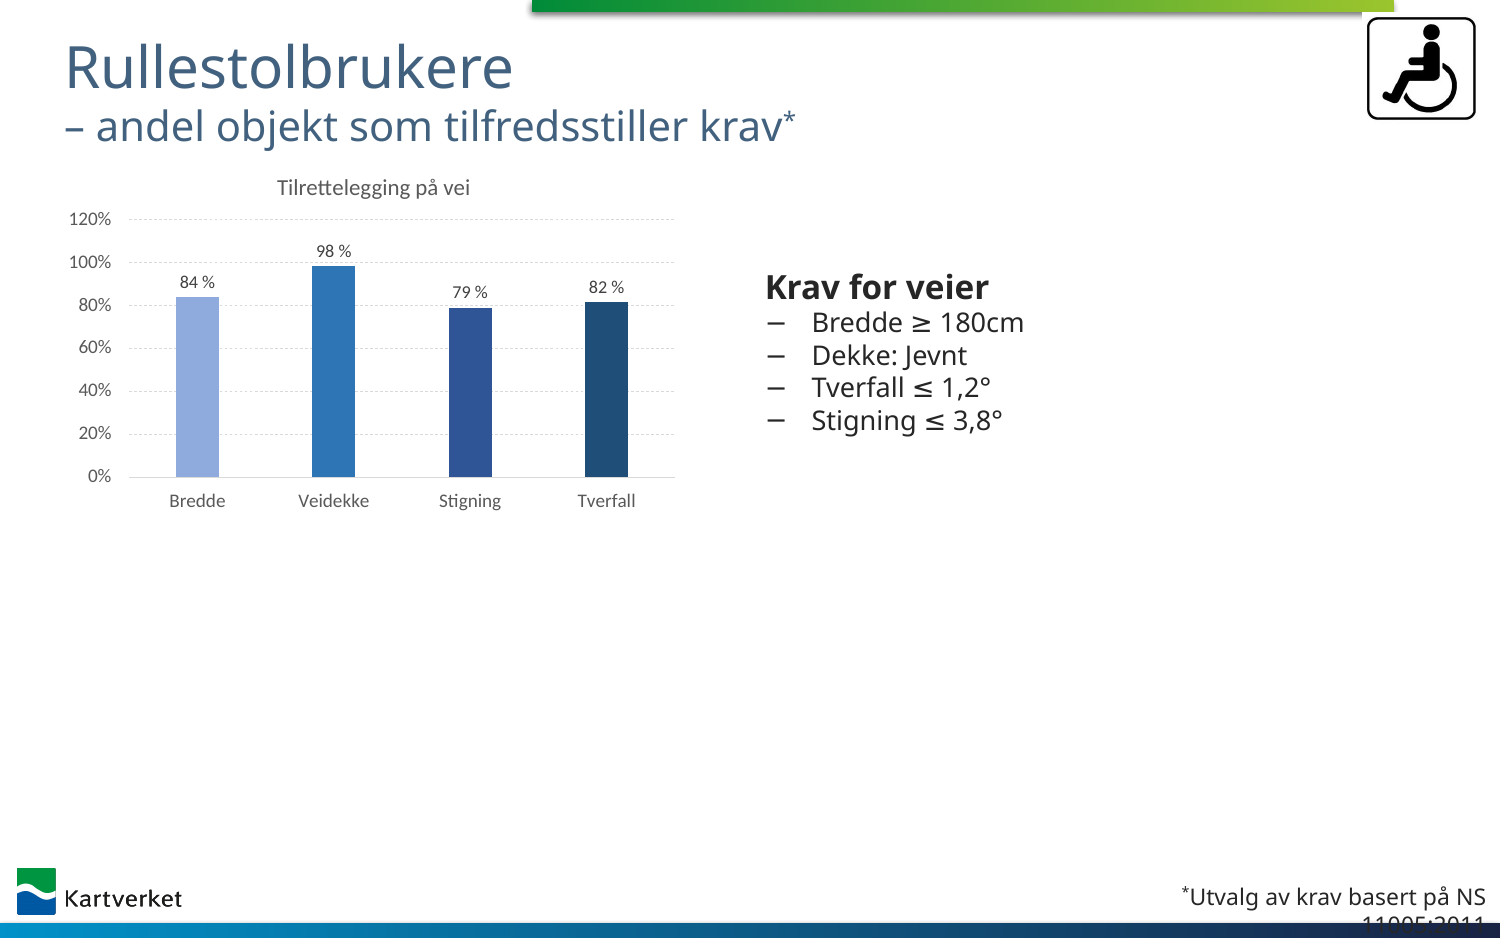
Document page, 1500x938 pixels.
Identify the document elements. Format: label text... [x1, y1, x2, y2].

text_box Rullestolbrukere – andel objekt som tilfredsstiller krav* [49, 25, 1431, 158]
picture [1362, 12, 1481, 126]
picture [62, 166, 686, 519]
text_box *Utvalg av krav basert på NS 11005:2011 [1068, 873, 1500, 938]
text_box Krav for veier Bredde ≥ 180cm Dekke: Jevnt Tverfall ≤ 1,2° Stigning ≤ 3,8° [750, 258, 1234, 444]
